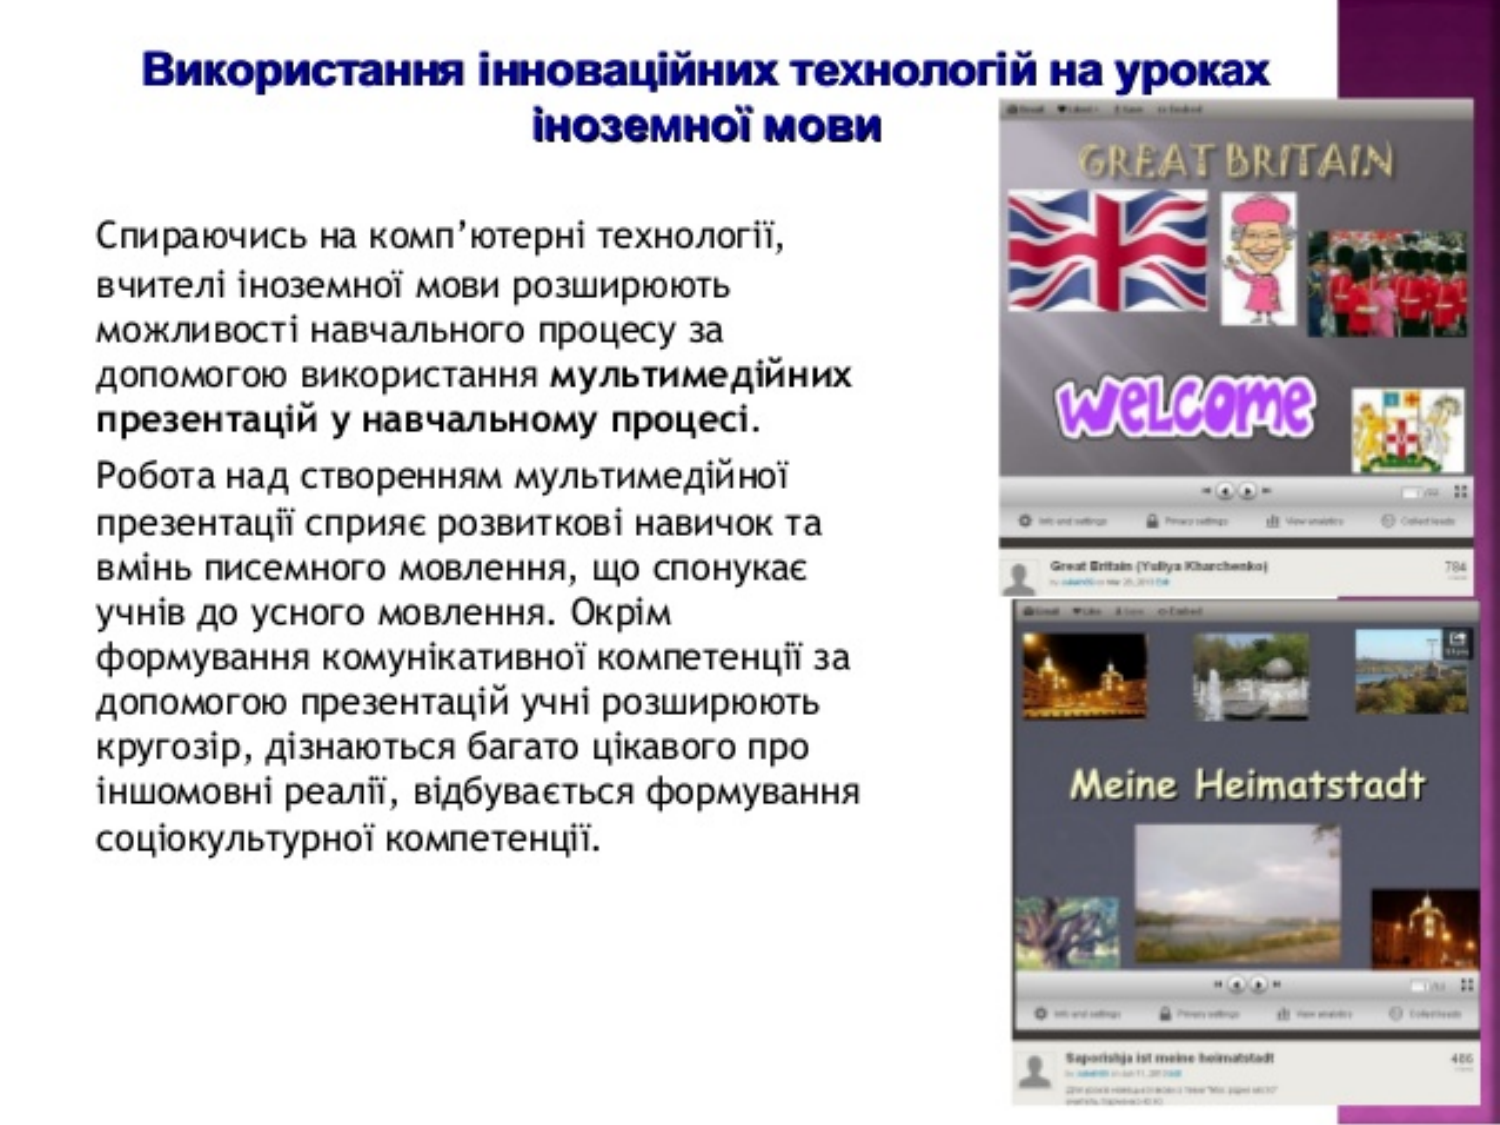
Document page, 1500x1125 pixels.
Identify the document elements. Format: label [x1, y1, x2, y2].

list [0, 0, 1500, 1125]
